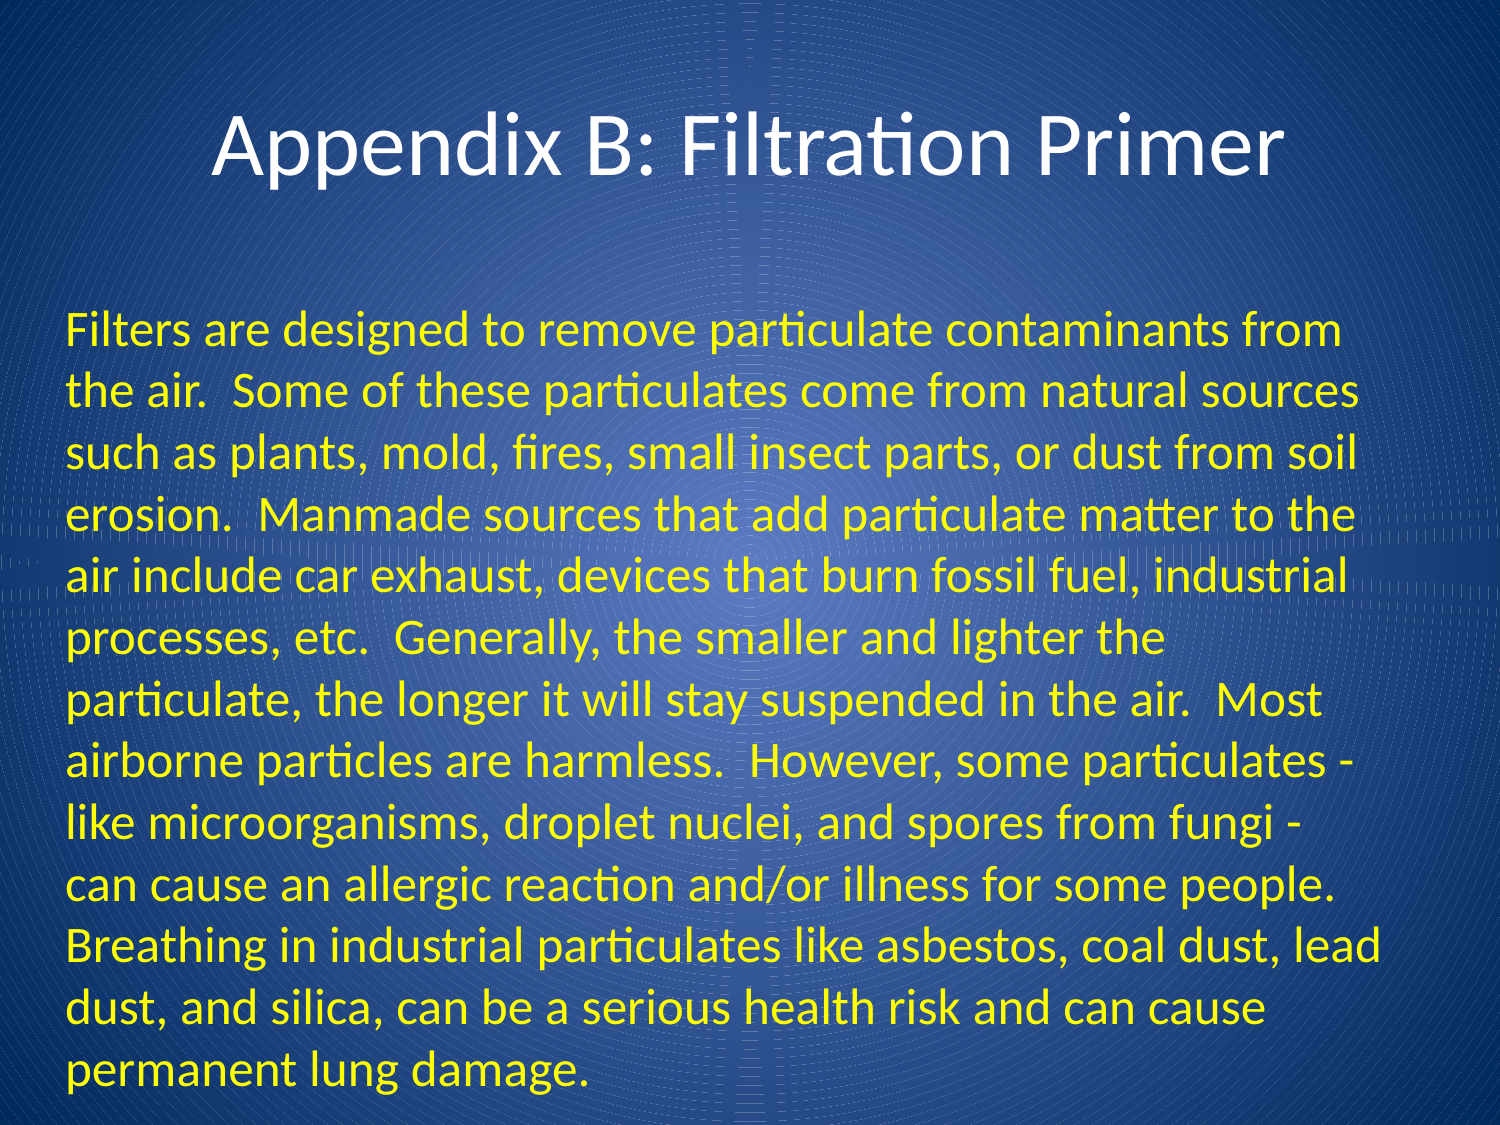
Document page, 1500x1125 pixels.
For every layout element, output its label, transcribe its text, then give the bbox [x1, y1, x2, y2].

list Filters are designed to remove particulate contaminants from the air. Some of these particulates come from natural sources such as plants, mold, fires, small insect parts, or dust from soil erosion. Manmade sources that add particulate matter to the air include car exhaust, devices that burn fossil fuel, industrial processes, etc. Generally, the smaller and lighter the particulate, the longer it will stay suspended in the air. Most airborne particles are harmless. However, some particulates - like microorganisms, droplet nuclei, and spores from fungi - can cause an allergic reaction and/or illness for some people. Breathing in industrial particulates like asbestos, coal dust, lead dust, and silica, can be a serious health risk and can cause permanent lung damage. [50, 287, 1400, 1113]
title Appendix B: Filtration Primer [75, 45, 1425, 233]
